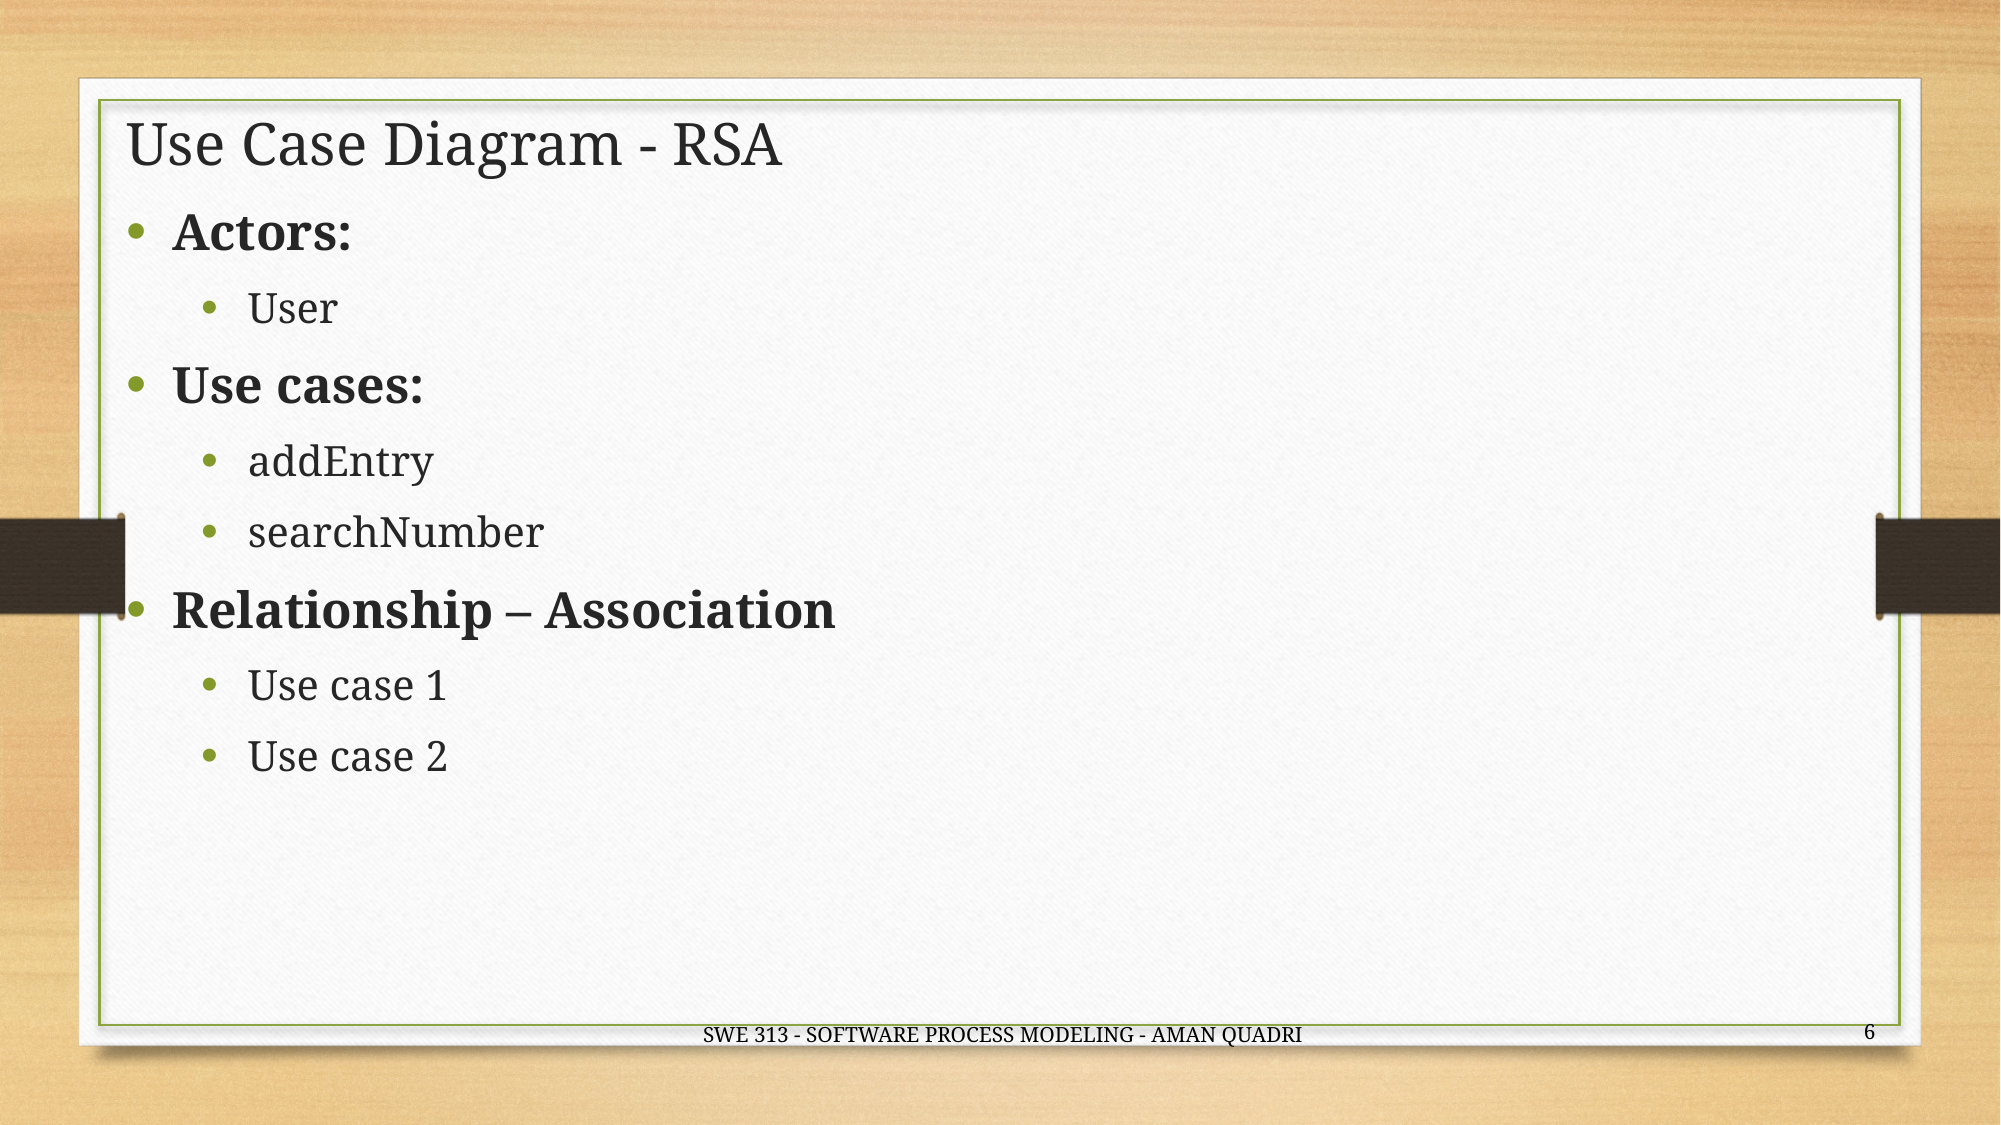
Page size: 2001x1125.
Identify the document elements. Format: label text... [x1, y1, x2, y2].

picture [0, 0, 2001, 1125]
slide_number 6 [1801, 1010, 1891, 1056]
footer SWE 313 - SOFTWARE PROCESS MODELING - AMAN QUADRI [403, 1020, 1602, 1049]
title Use Case Diagram - RSA [110, 99, 1895, 185]
list Actors: User Use cases: addEntry searchNumber Relationship – Association Use case 1 Use case 2 [110, 193, 1895, 1012]
